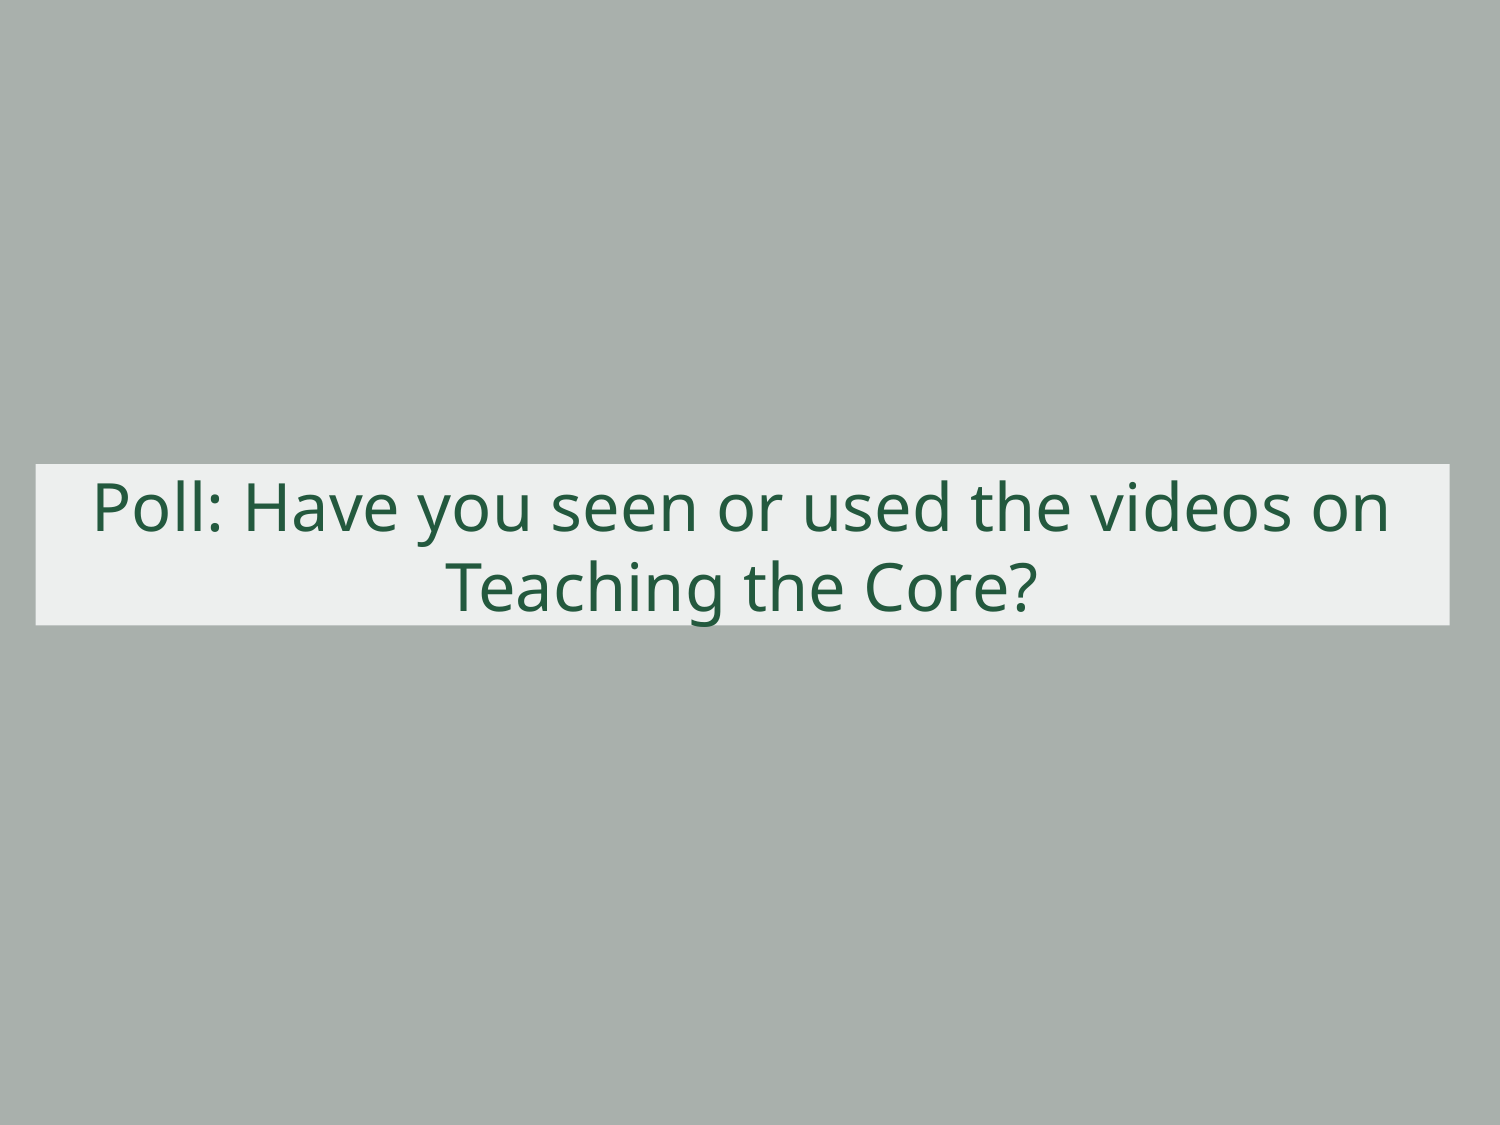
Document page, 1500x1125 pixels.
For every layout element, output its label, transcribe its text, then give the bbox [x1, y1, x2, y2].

title Poll: Have you seen or used the videos on Teaching the Core? [35, 464, 1450, 626]
